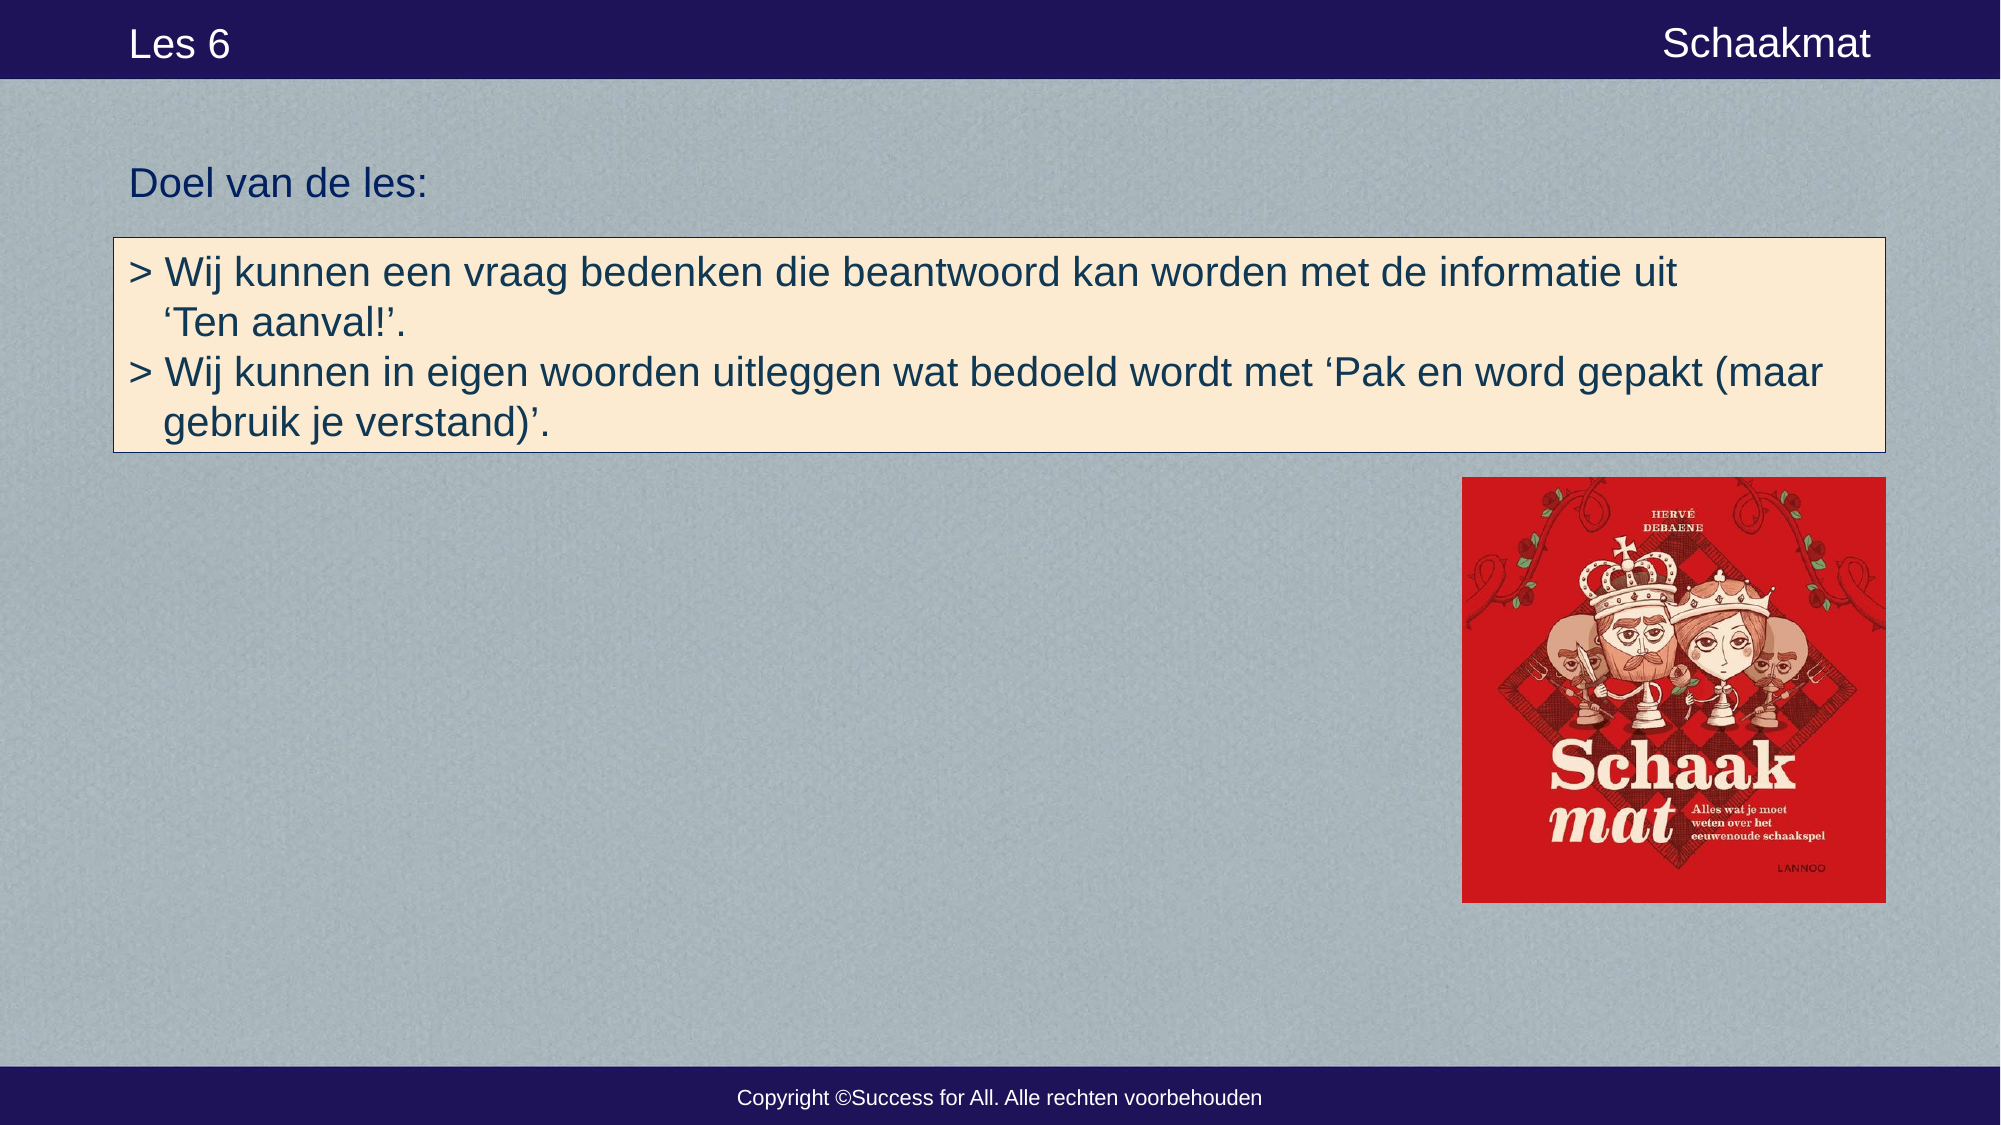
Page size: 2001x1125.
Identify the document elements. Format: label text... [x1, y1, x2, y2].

text_box Schaakmat [999, 8, 1886, 73]
picture [0, 0, 2001, 1125]
text_box > Wij kunnen een vraag bedenken die beantwoord kan worden met de informatie uit ‘Ten aanval!’. > Wij kunnen in eigen woorden uitleggen wat bedoeld wordt met ‘Pak en word gepakt (maar gebruik je verstand)’. [113, 237, 1886, 453]
text_box Doel van de les: [113, 148, 1635, 214]
text_box Copyright ©Success for All. Alle rechten voorbehouden [0, 1076, 2000, 1125]
text_box Les 6 [114, 9, 354, 75]
